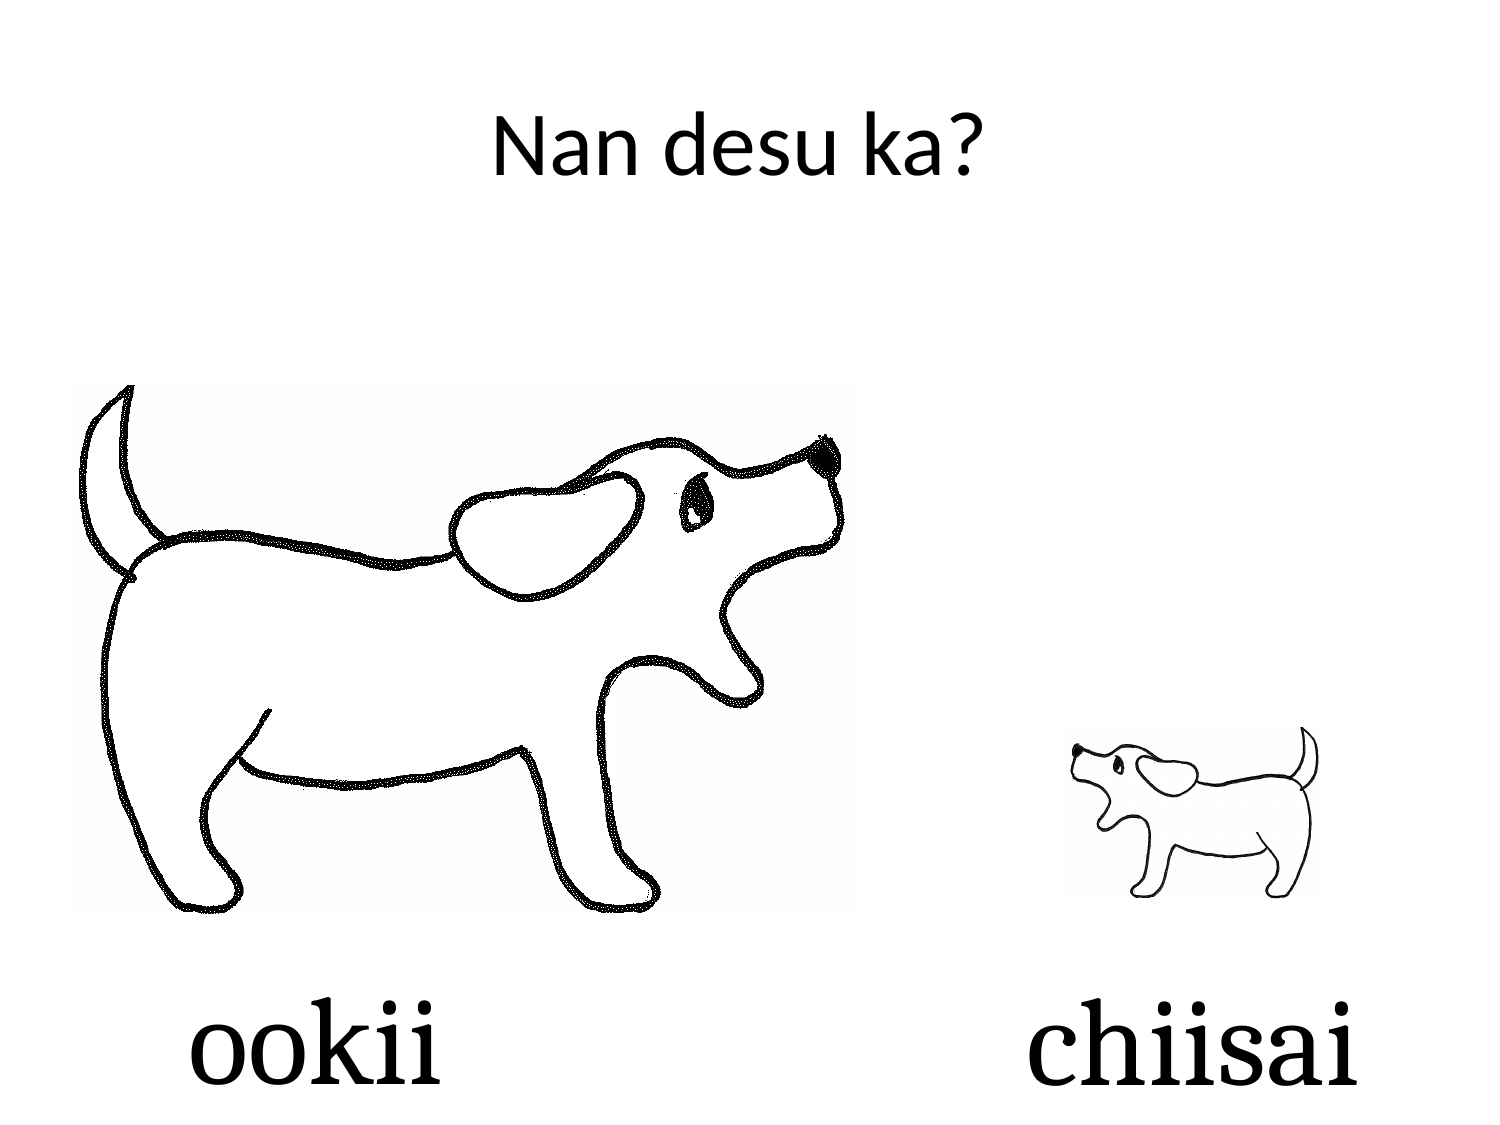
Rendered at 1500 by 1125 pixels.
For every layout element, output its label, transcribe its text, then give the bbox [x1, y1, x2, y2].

text_box chiisai [1011, 953, 1376, 1118]
title Nan desu ka? [75, 45, 1425, 233]
picture [1066, 727, 1321, 899]
picture [70, 385, 858, 917]
text_box ookii [173, 952, 459, 1117]
